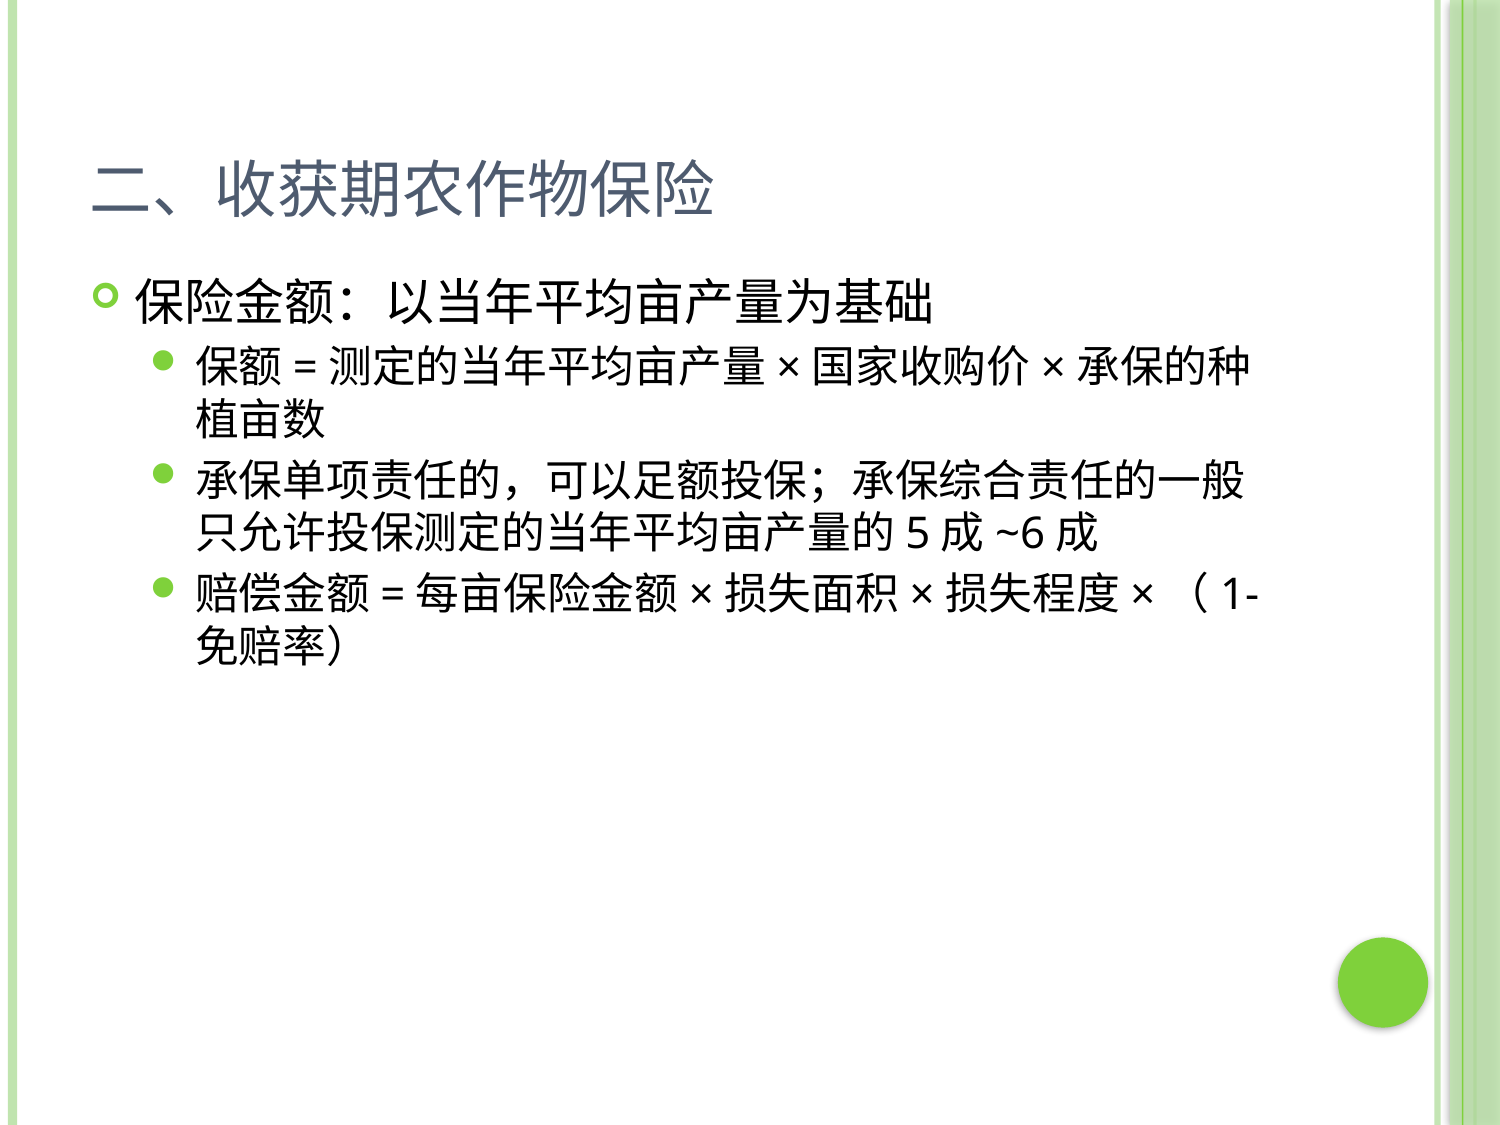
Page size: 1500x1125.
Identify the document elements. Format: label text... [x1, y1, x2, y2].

list 保险金额：以当年平均亩产量为基础 保额=测定的当年平均亩产量×国家收购价×承保的种植亩数 承保单项责任的，可以足额投保；承保综合责任的一般只允许投保测定的当年平均亩产量的5成~6成 赔偿金额=每亩保险金额×损失面积×损失程度×（1-免赔率） [74, 262, 1301, 1063]
title 二、收获期农作物保险 [75, 45, 1300, 233]
